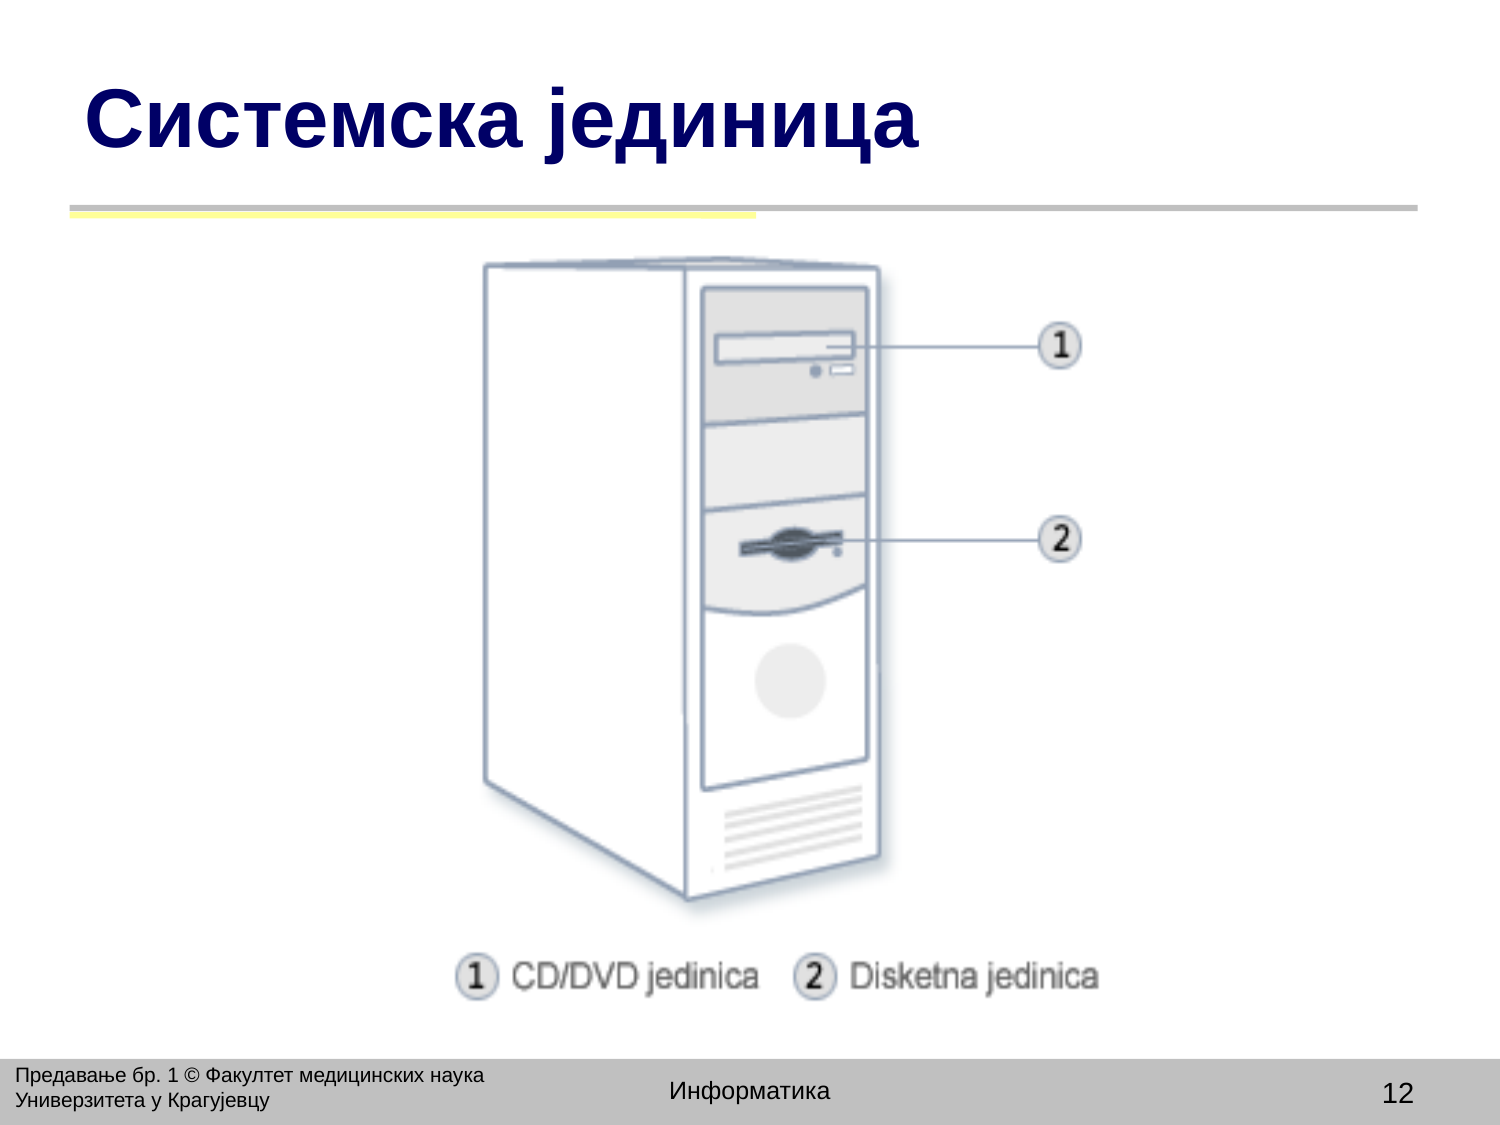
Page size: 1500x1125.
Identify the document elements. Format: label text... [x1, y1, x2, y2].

footer Информатика [512, 1066, 988, 1125]
title Системска јединица [69, 19, 1426, 208]
slide_number Предавање бр. 1 © Факултет медицинских наука Универзитета у Крагујевцу [0, 1053, 599, 1108]
slide_number 12 [1079, 1066, 1430, 1125]
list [426, 228, 1124, 1053]
